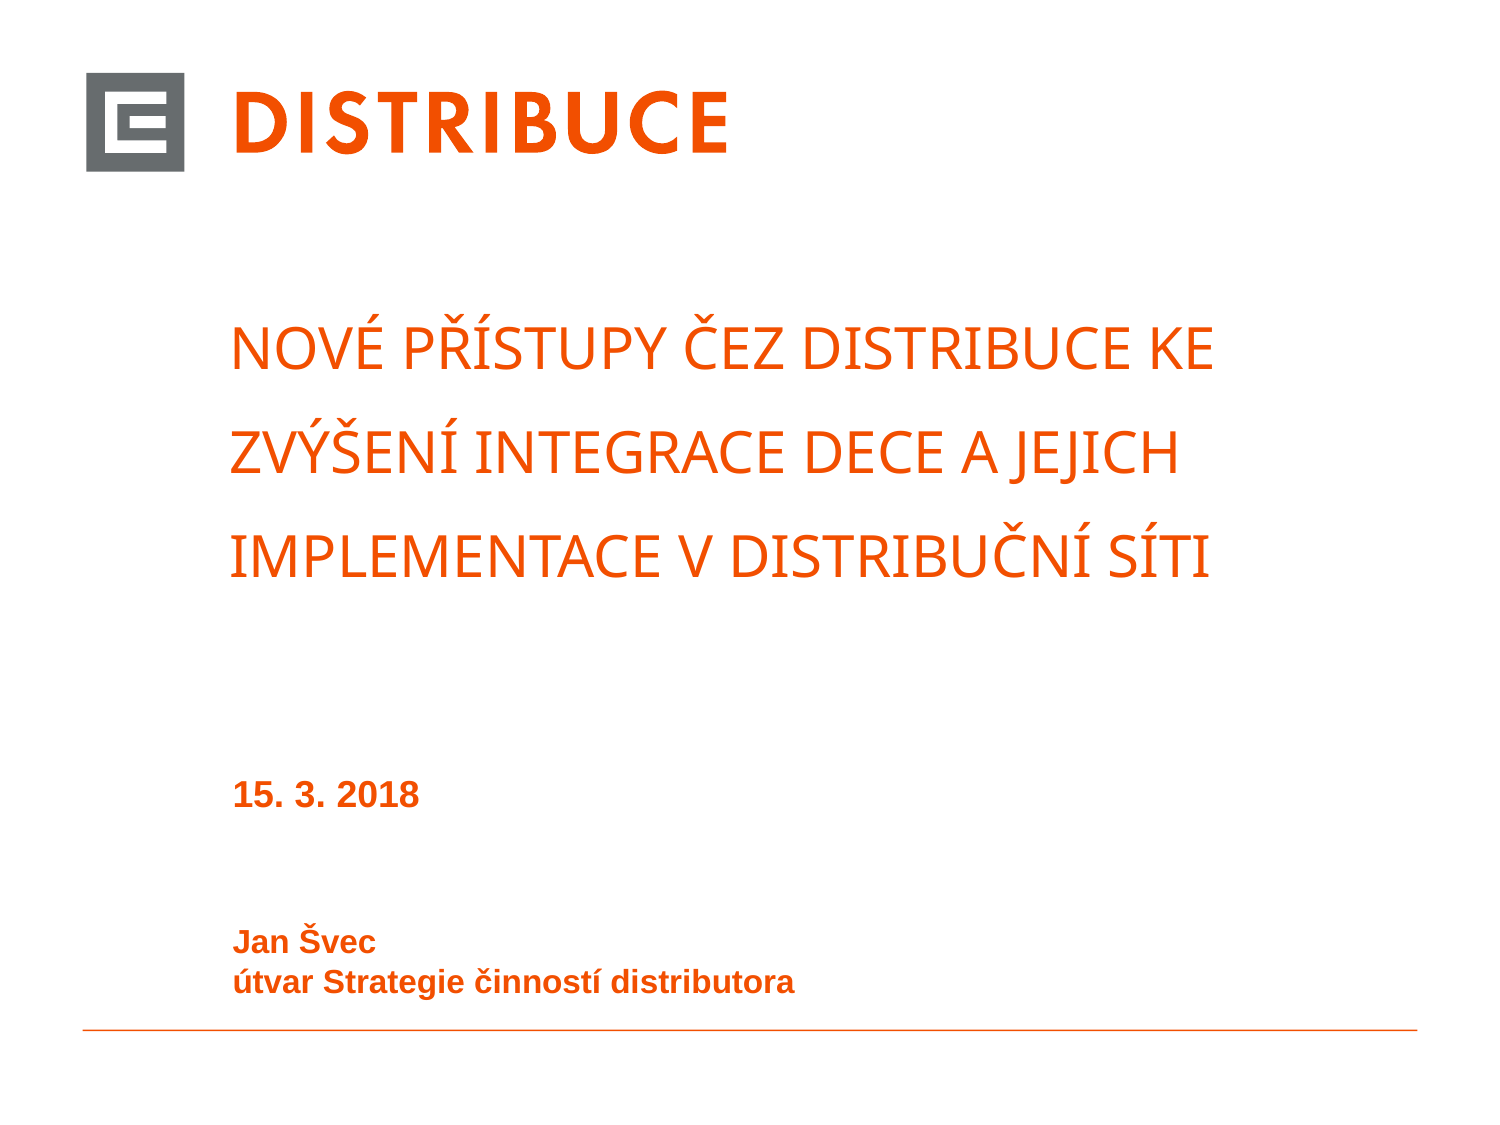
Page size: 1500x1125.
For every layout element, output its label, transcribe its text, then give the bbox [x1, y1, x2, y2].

list Jan Švec útvar Strategie činností distributora [232, 920, 815, 1029]
list 15. 3. 2018 [232, 766, 536, 807]
title Nové přístupy ČEZ Distribuce ke zvýšení integrace DECE a jejich implementace v distribuční síti [229, 276, 1418, 684]
